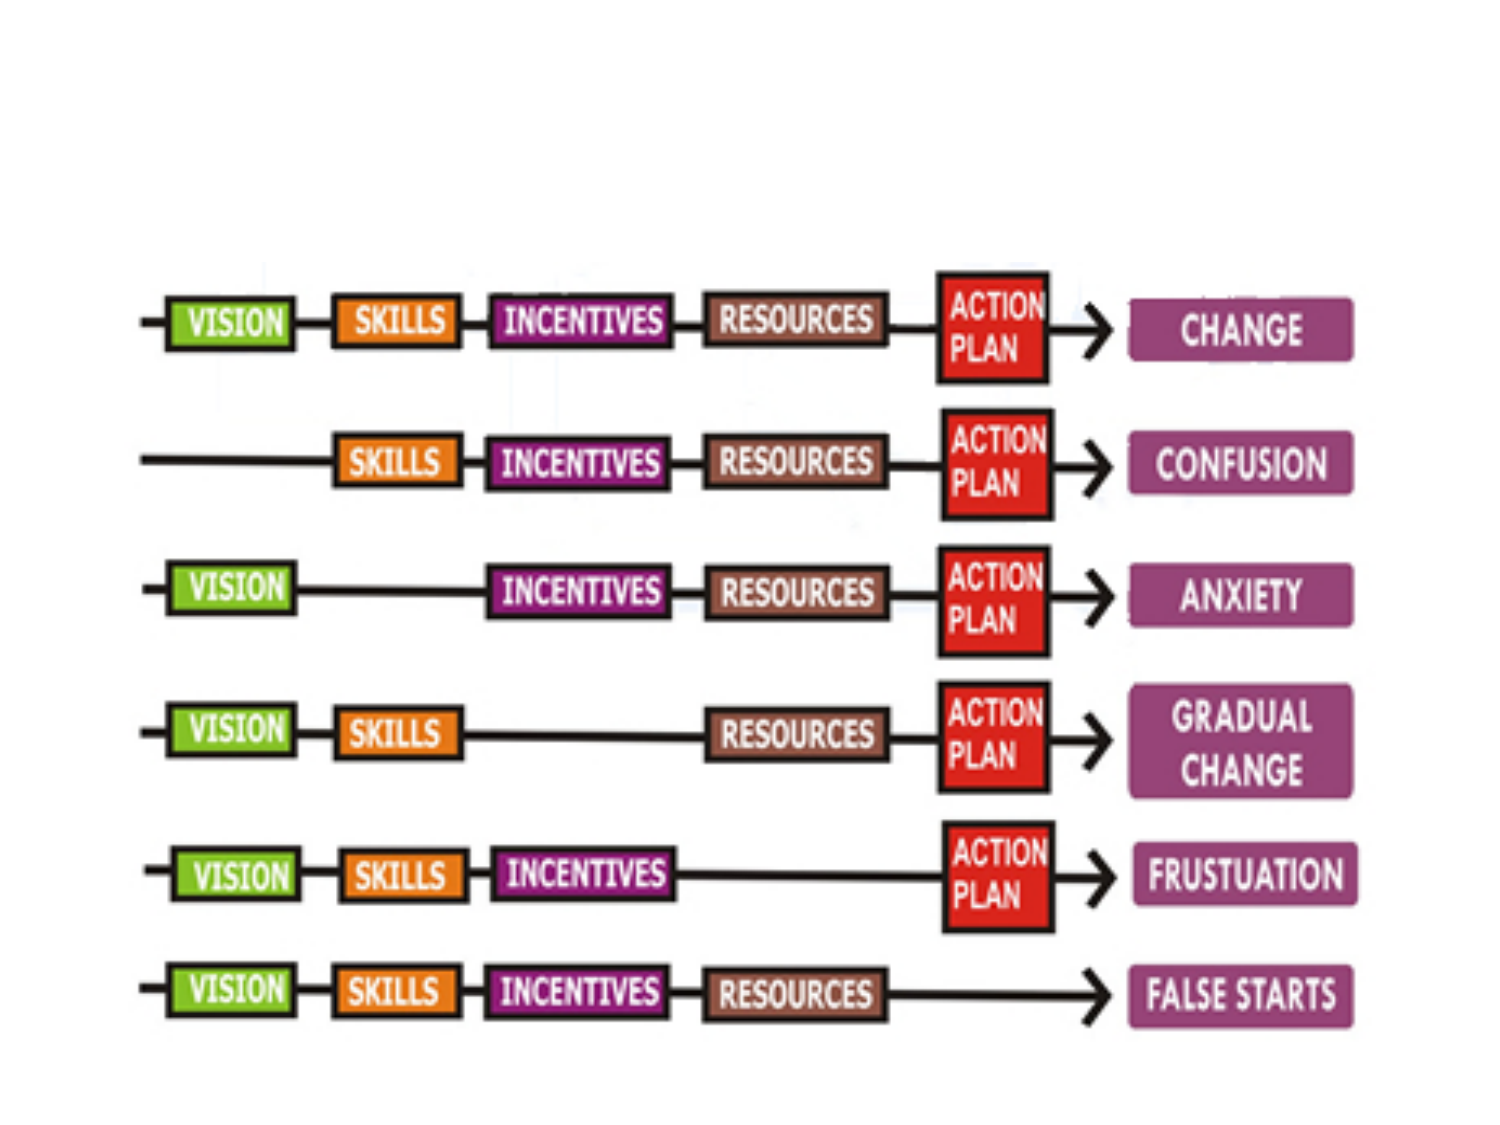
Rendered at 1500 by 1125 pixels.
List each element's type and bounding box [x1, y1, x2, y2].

picture [74, 262, 1450, 1061]
